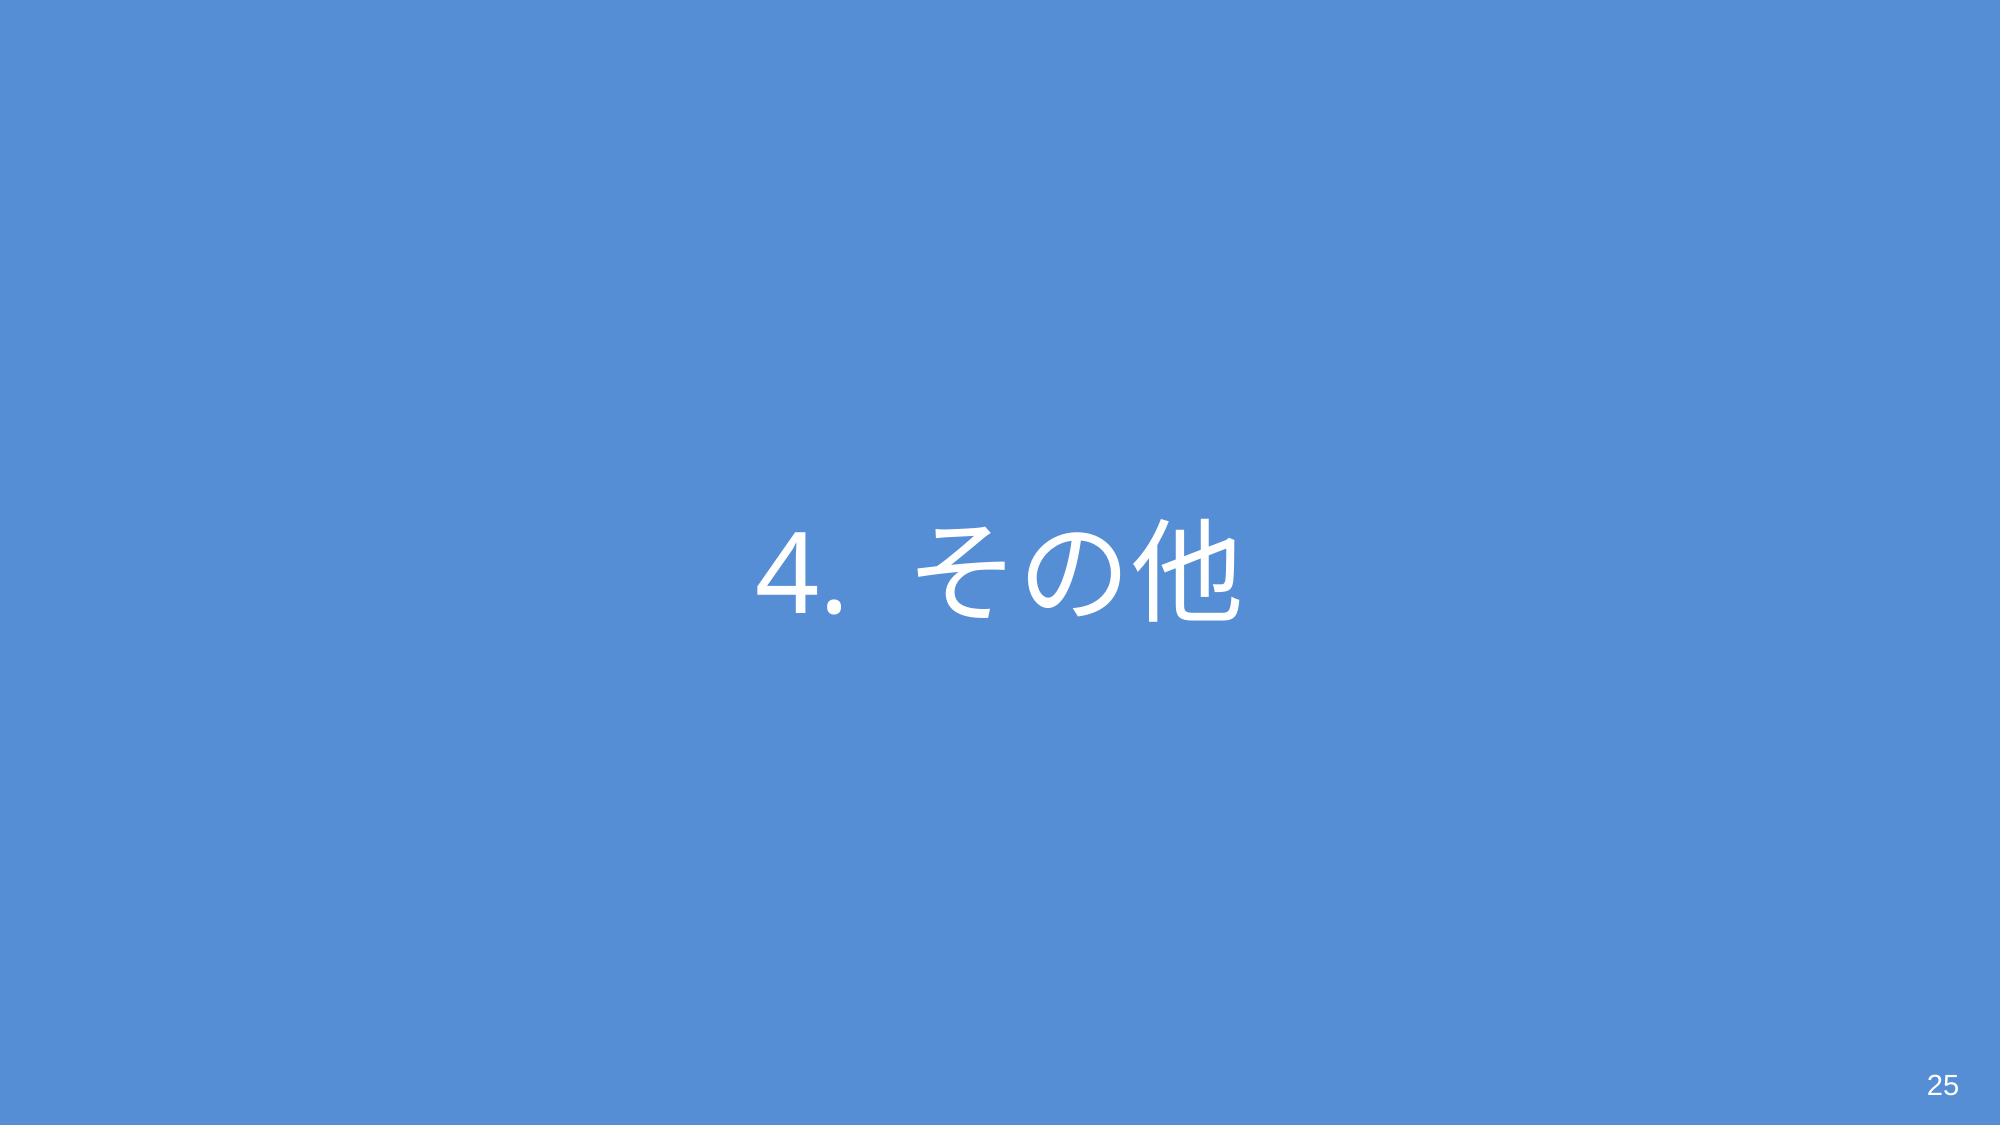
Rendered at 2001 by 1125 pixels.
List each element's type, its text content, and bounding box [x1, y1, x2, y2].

text_box 4. その他 [280, 299, 1720, 826]
